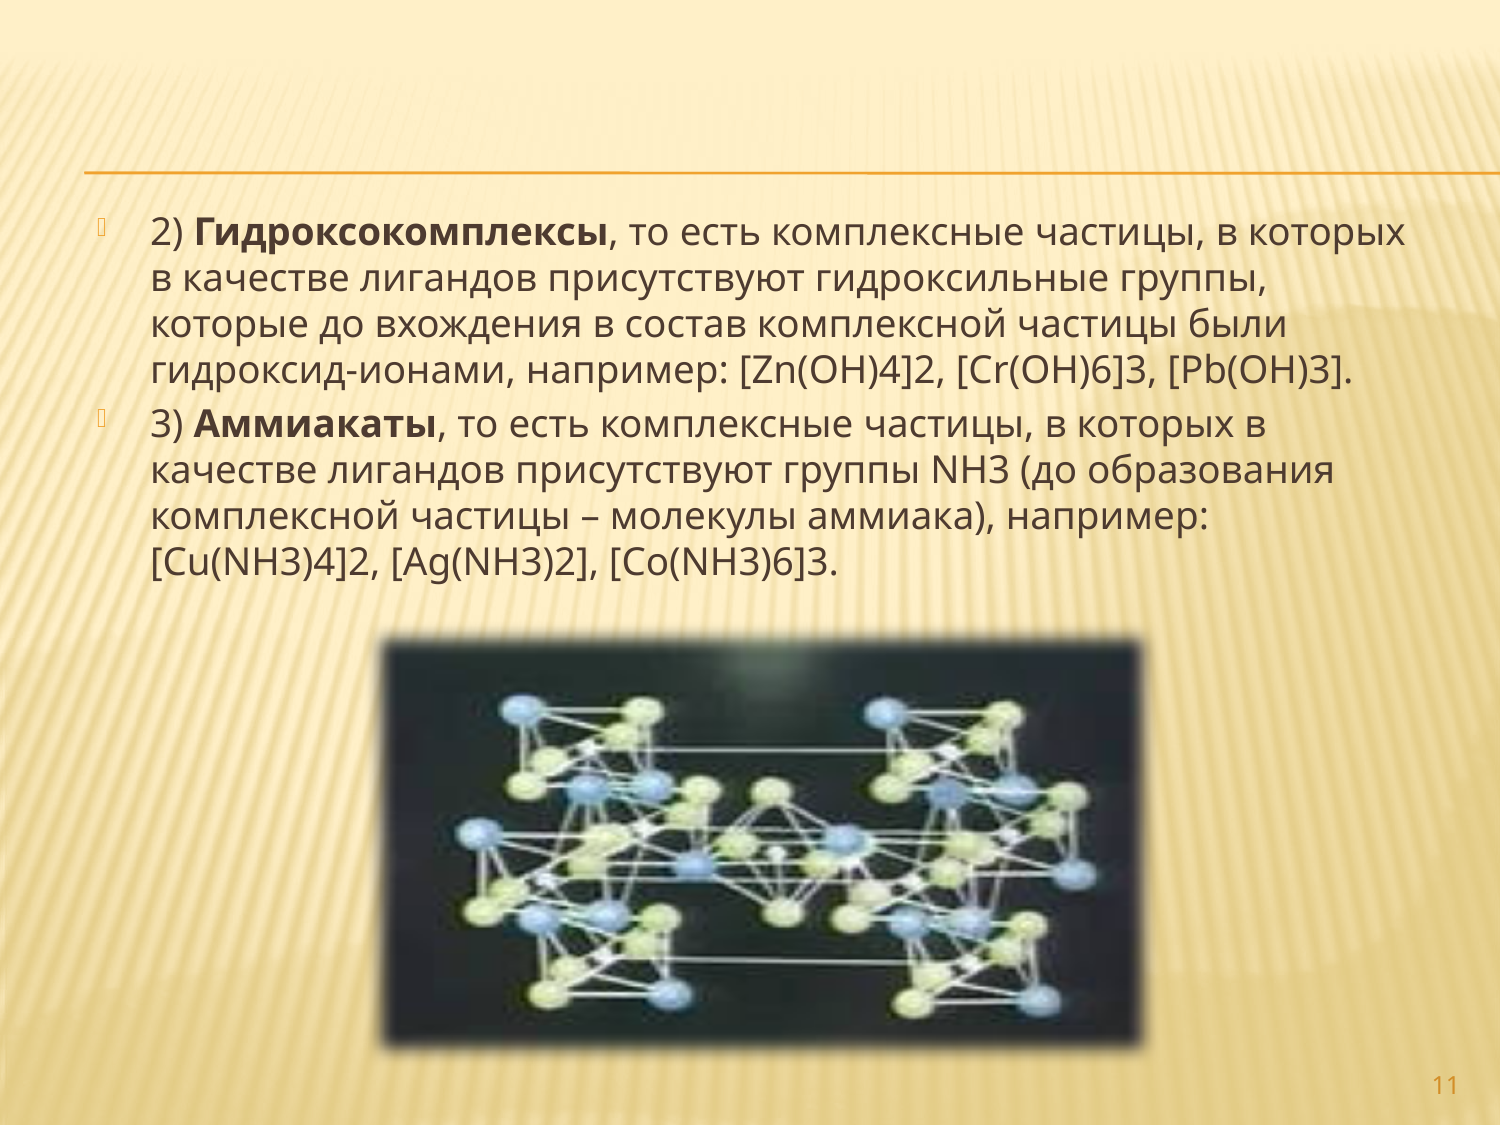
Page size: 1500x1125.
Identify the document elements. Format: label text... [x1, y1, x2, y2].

slide_number 11 [1350, 1062, 1475, 1103]
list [362, 620, 1161, 1067]
list 2) Гидроксокомплексы, то есть комплексные частицы, в которых в качестве лигандов присутствуют гидроксильные группы, которые до вхождения в состав комплексной частицы были гидроксид-ионами, например: [Zn(OH)4]2, [Cr(OH)6]3, [Pb(OH)3]. 3) Аммиакаты, то есть комплексные частицы, в которых в качестве лигандов присутствуют группы NH3 (до образования комплексной частицы – молекулы аммиака), например: [Cu(NH3)4]2, [Ag(NH3)2], [Co(NH3)6]3. [81, 198, 1439, 622]
